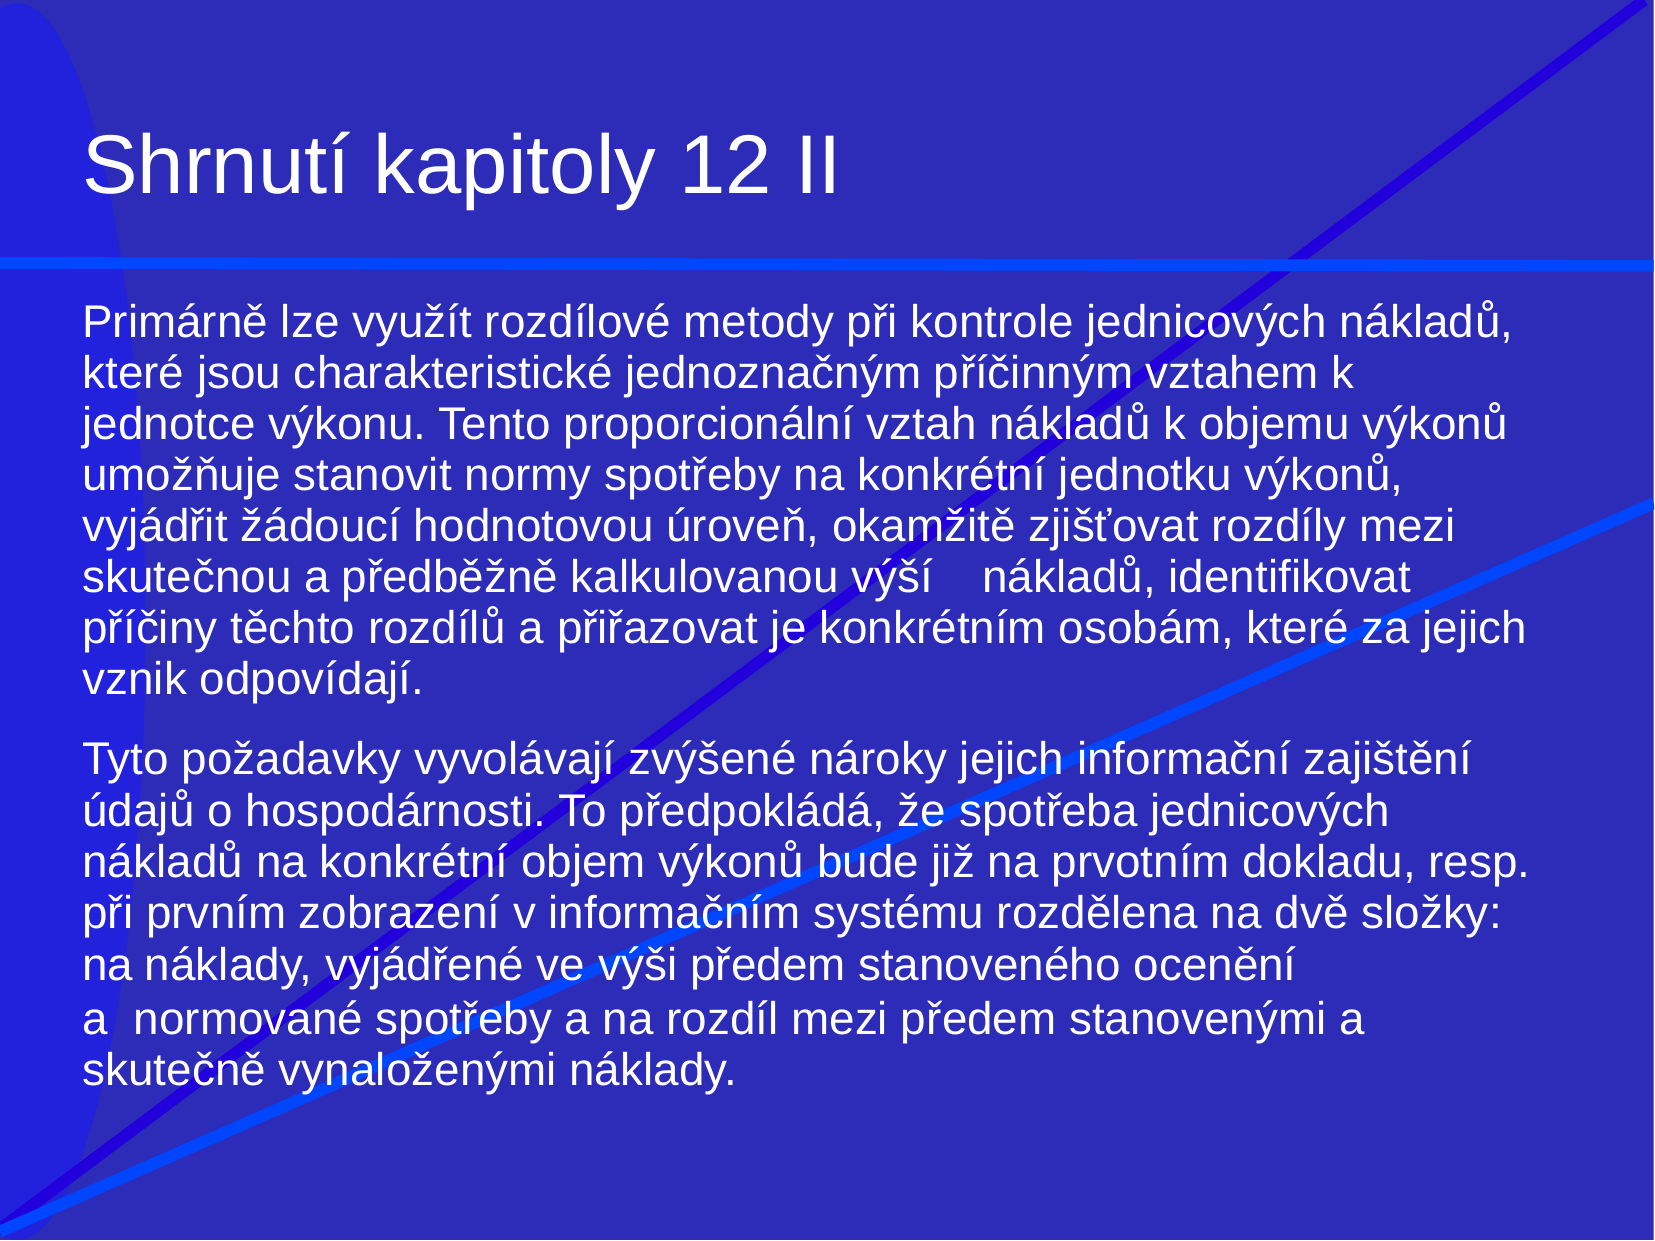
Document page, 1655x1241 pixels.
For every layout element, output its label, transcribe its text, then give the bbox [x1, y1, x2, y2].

title Shrnutí kapitoly 12 II [80, 69, 1574, 318]
text_box Primárně lze využít rozdílové metody při kontrole jednicových nákladů, které jsou charakteristické jednoznačným příčinným vztahem k jednotce výkonu. Tento proporcionální vztah nákladů k objemu výkonů umožňuje stanovit normy spotřeby na konkrétní jednotku výkonů, vyjádřit žádoucí hodnotovou úroveň, okamžitě zjišťovat rozdíly mezi skutečnou a předběžně kalkulovanou výší nákladů, identifikovat příčiny těchto rozdílů a přiřazovat je konkrétním osobám, které za jejich vznik odpovídají. Tyto požadavky vyvolávají zvýšené nároky jejich informační zajištění údajů o hospodárnosti. To předpokládá, že spotřeba jednicových nákladů na konkrétní objem výkonů bude již na prvotním dokladu, resp. při prvním zobrazení v informačním systému rozdělena na dvě složky: na náklady, vyjádřené ve výši předem stanoveného ocenění a normované spotřeby a na rozdíl mezi předem stanovenými a skutečně vynaloženými náklady. [80, 296, 1565, 1095]
